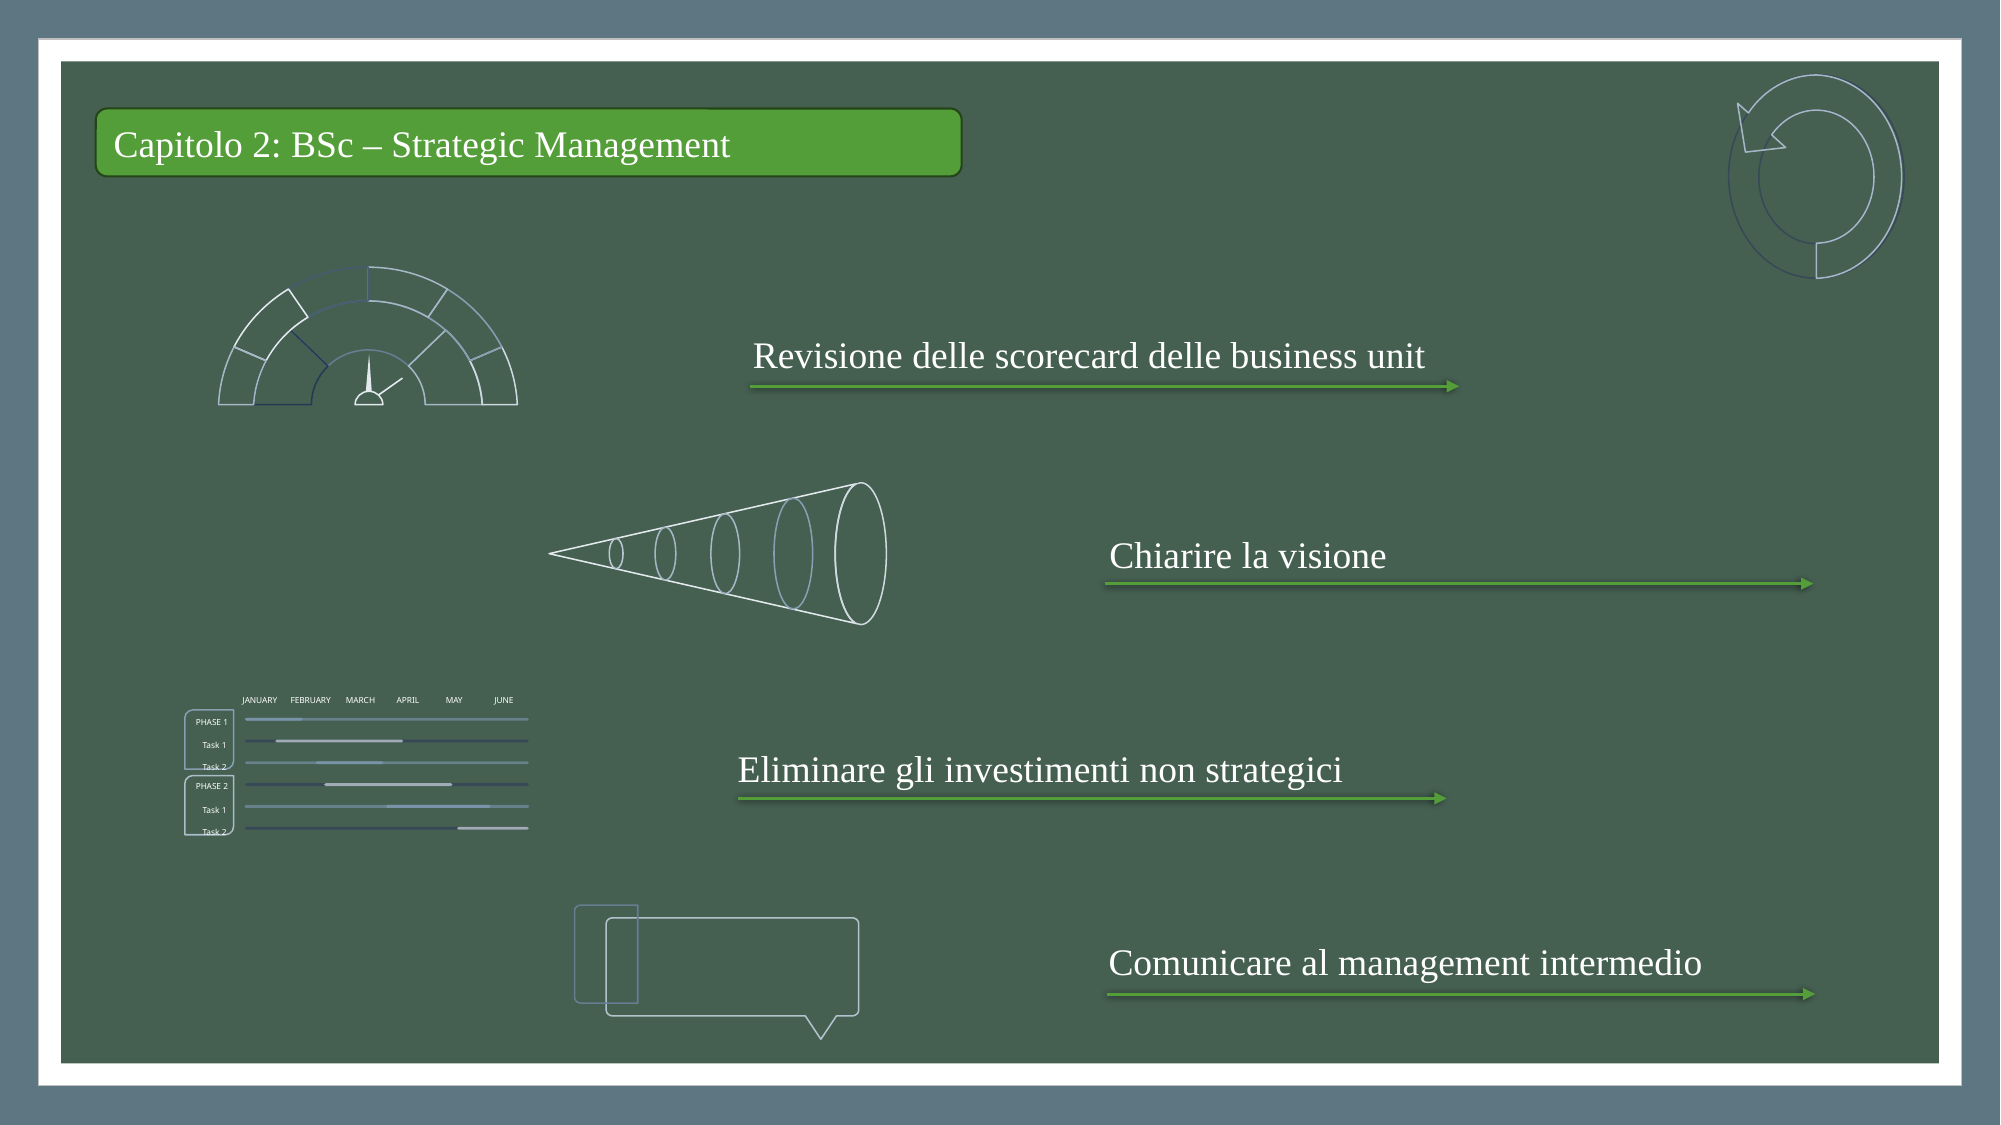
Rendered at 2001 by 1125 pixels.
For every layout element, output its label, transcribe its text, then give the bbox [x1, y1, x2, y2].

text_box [1699, 74, 1905, 279]
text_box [184, 267, 1816, 1040]
text_box Capitolo 2: BSc – Strategic Management [94, 107, 963, 178]
